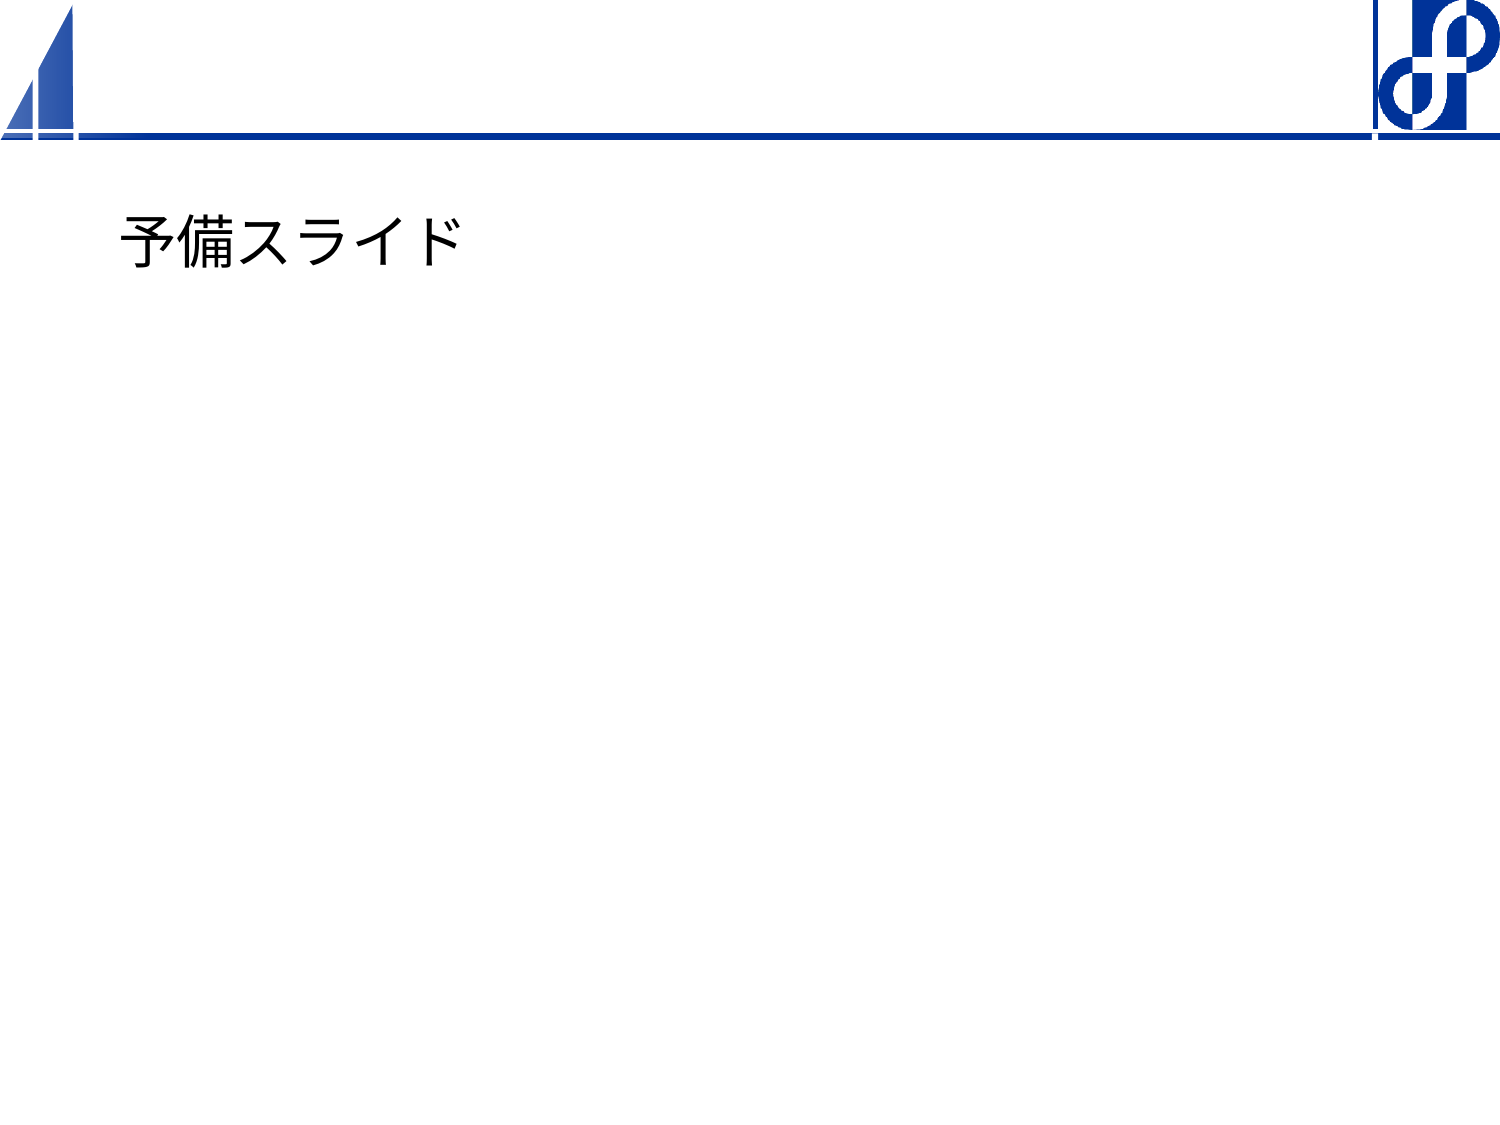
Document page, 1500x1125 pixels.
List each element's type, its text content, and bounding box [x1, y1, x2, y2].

picture [1378, 0, 1500, 130]
list 予備スライド [103, 205, 1397, 1014]
